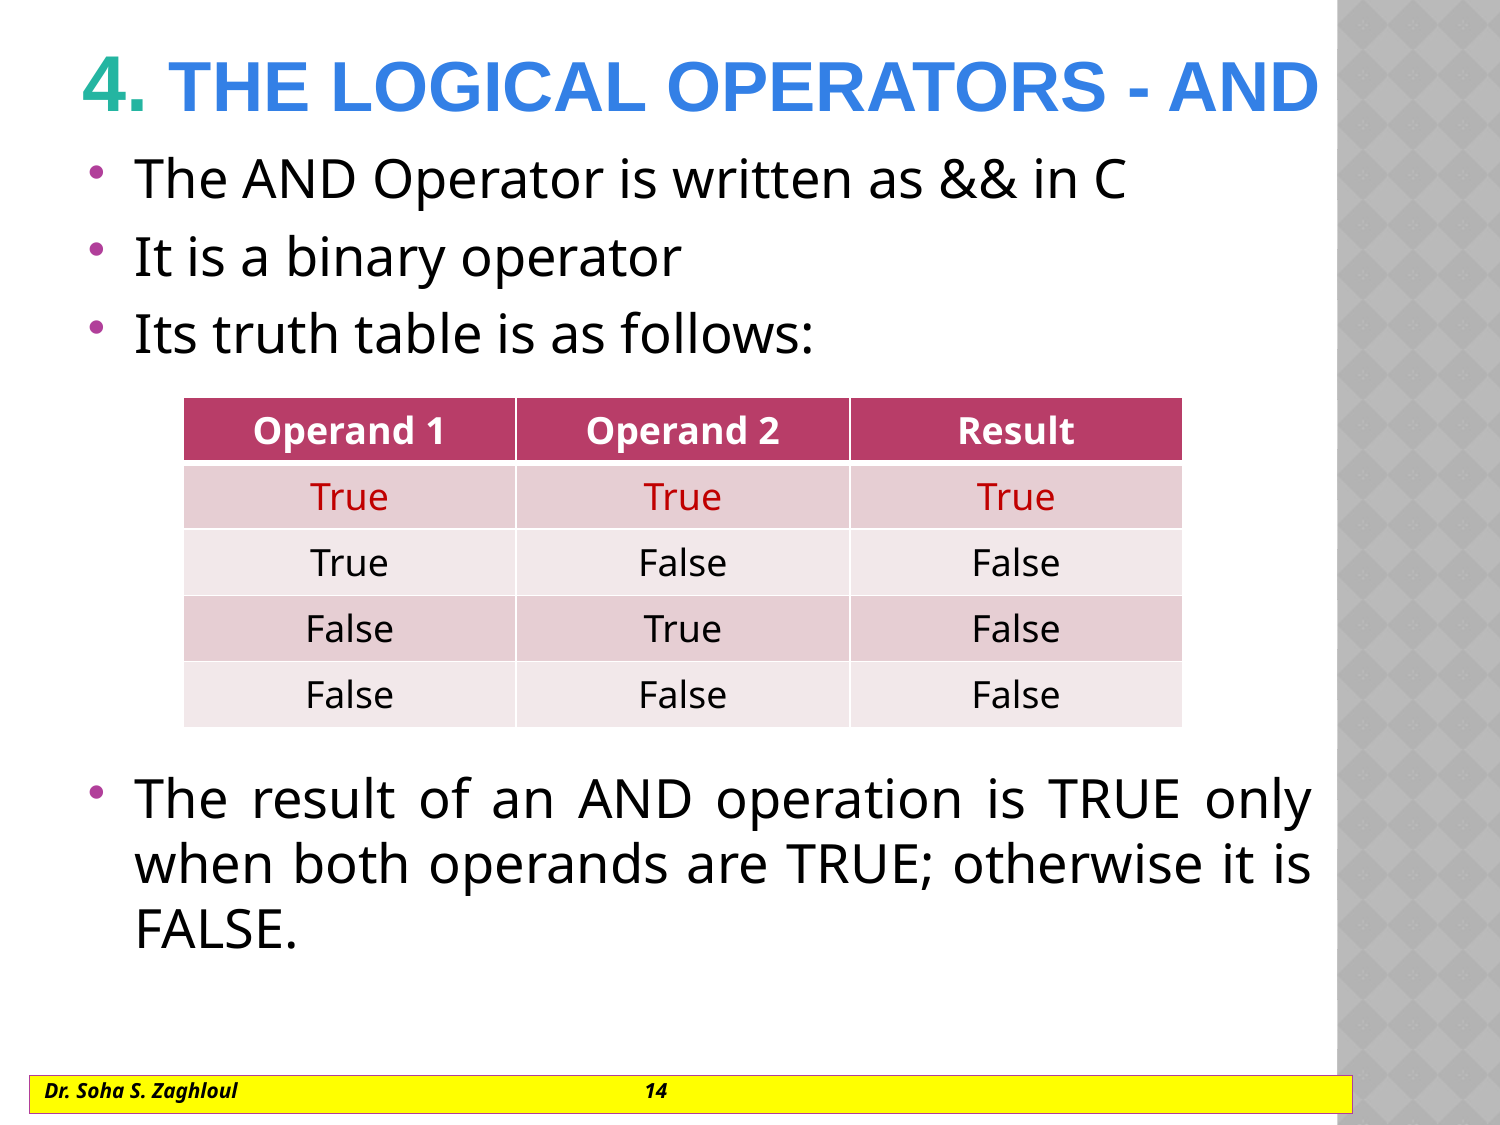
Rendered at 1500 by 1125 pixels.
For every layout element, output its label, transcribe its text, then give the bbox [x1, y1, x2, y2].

table_cell True [184, 530, 515, 595]
table_cell False [851, 596, 1182, 661]
table_header Operand 1 [184, 398, 515, 460]
table_cell True [517, 596, 849, 661]
table_cell True [851, 466, 1182, 528]
table_cell False [184, 662, 515, 727]
table_cell False [184, 596, 515, 661]
table_cell False [517, 530, 849, 595]
table_cell True [517, 466, 849, 528]
table_cell False [517, 662, 849, 727]
text_box Dr. Soha S. Zaghloul 14 [29, 1075, 1353, 1114]
table_cell False [851, 530, 1182, 595]
table_header Operand 2 [517, 398, 849, 460]
table_header Result [851, 398, 1182, 460]
table_cell True [184, 466, 515, 528]
table_cell False [851, 662, 1182, 727]
title 4. The logical operators - AND [75, 30, 1341, 128]
list The AND Operator is written as && in C It is a binary operator Its truth table is as follows: The result of an AND operation is TRUE only when both operands are TRUE; otherwise it is FALSE. [75, 137, 1329, 1071]
